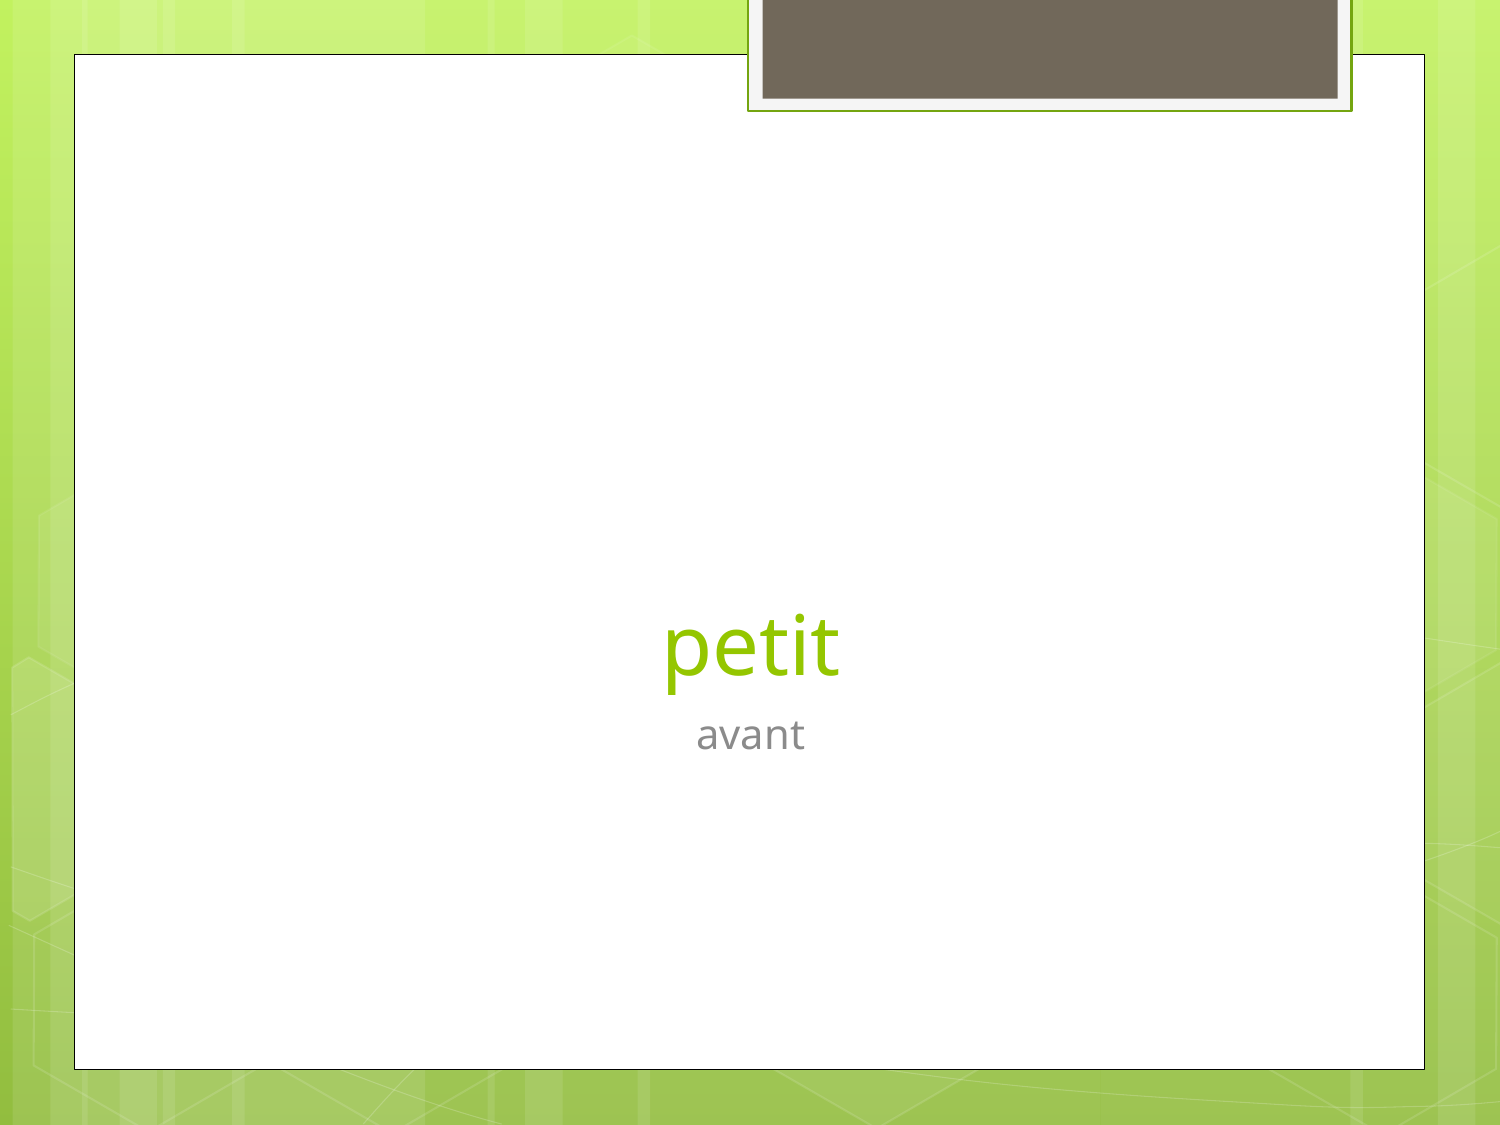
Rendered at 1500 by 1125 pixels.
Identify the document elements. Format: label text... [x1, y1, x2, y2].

title petit [206, 475, 1296, 699]
list avant [206, 699, 1296, 950]
